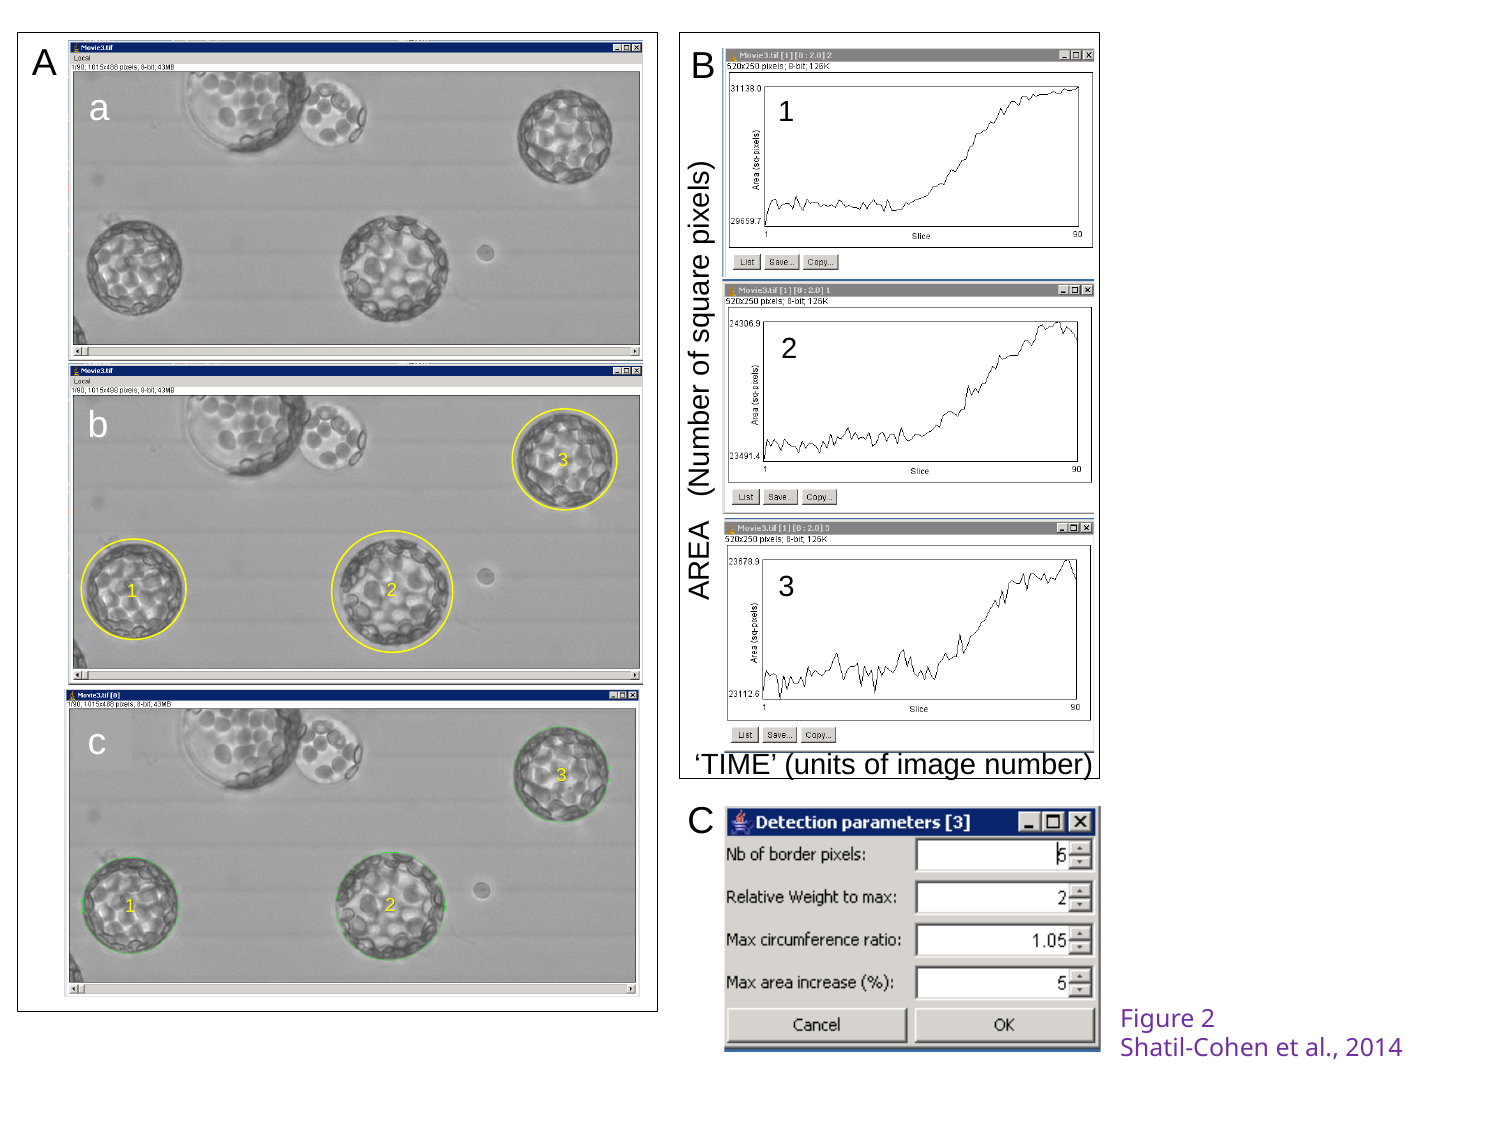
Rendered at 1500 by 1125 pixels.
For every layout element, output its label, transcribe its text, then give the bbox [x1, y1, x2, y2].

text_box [671, 31, 1130, 789]
text_box [17, 32, 658, 1012]
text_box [64, 40, 644, 997]
text_box Figure 2 Shatil-Cohen et al., 2014 [1105, 994, 1500, 1070]
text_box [672, 788, 1101, 1052]
